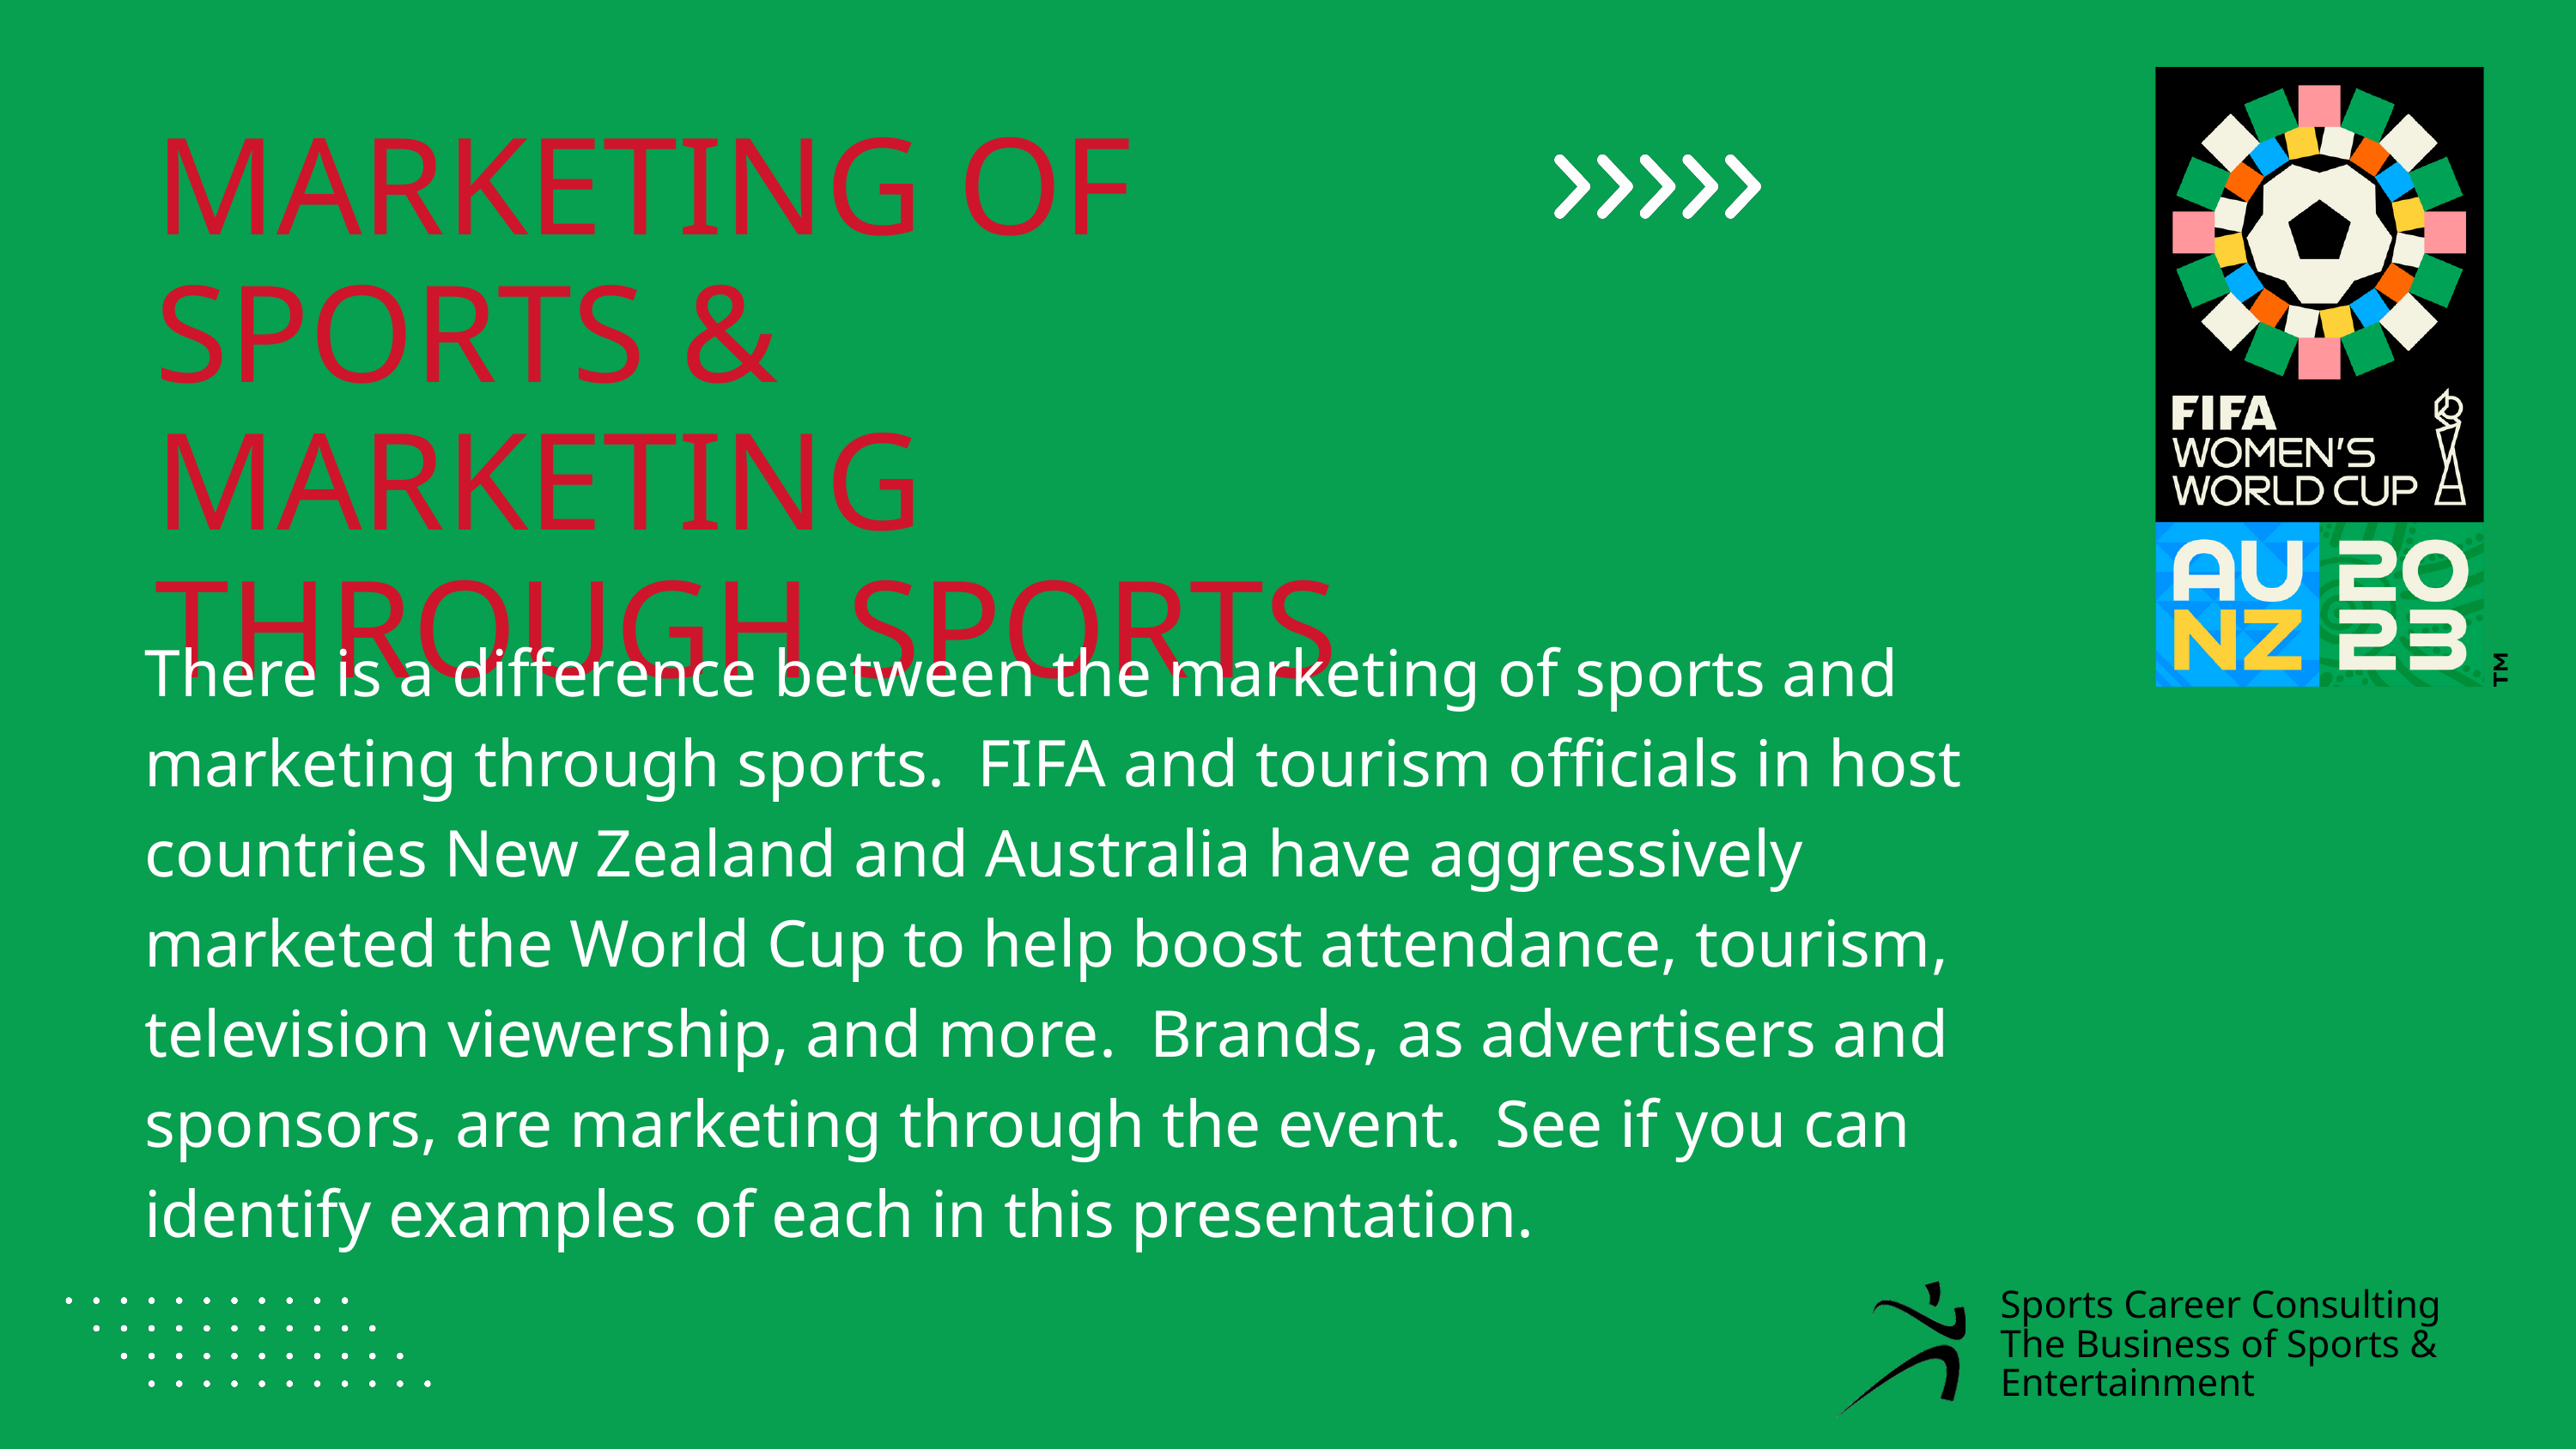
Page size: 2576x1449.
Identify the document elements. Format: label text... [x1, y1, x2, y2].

text_box MARKETING OF SPORTS & MARKETING THROUGH SPORTS [155, 114, 1390, 439]
text_box There is a difference between the marketing of sports and marketing through sports. FIFA and tourism officials in host countries New Zealand and Australia have aggressively marketed the World Cup to help boost attendance, tourism, television viewership, and more. Brands, as advertisers and sponsors, are marketing through the event. See if you can identify examples of each in this presentation. [144, 439, 2109, 1341]
text_box [65, 1297, 431, 1387]
text_box [2129, 67, 2508, 687]
text_box Sports Career Consulting The Business of Sports & Entertainment [2000, 1286, 2508, 1404]
text_box [1836, 1281, 1966, 1418]
text_box [1553, 154, 1762, 219]
